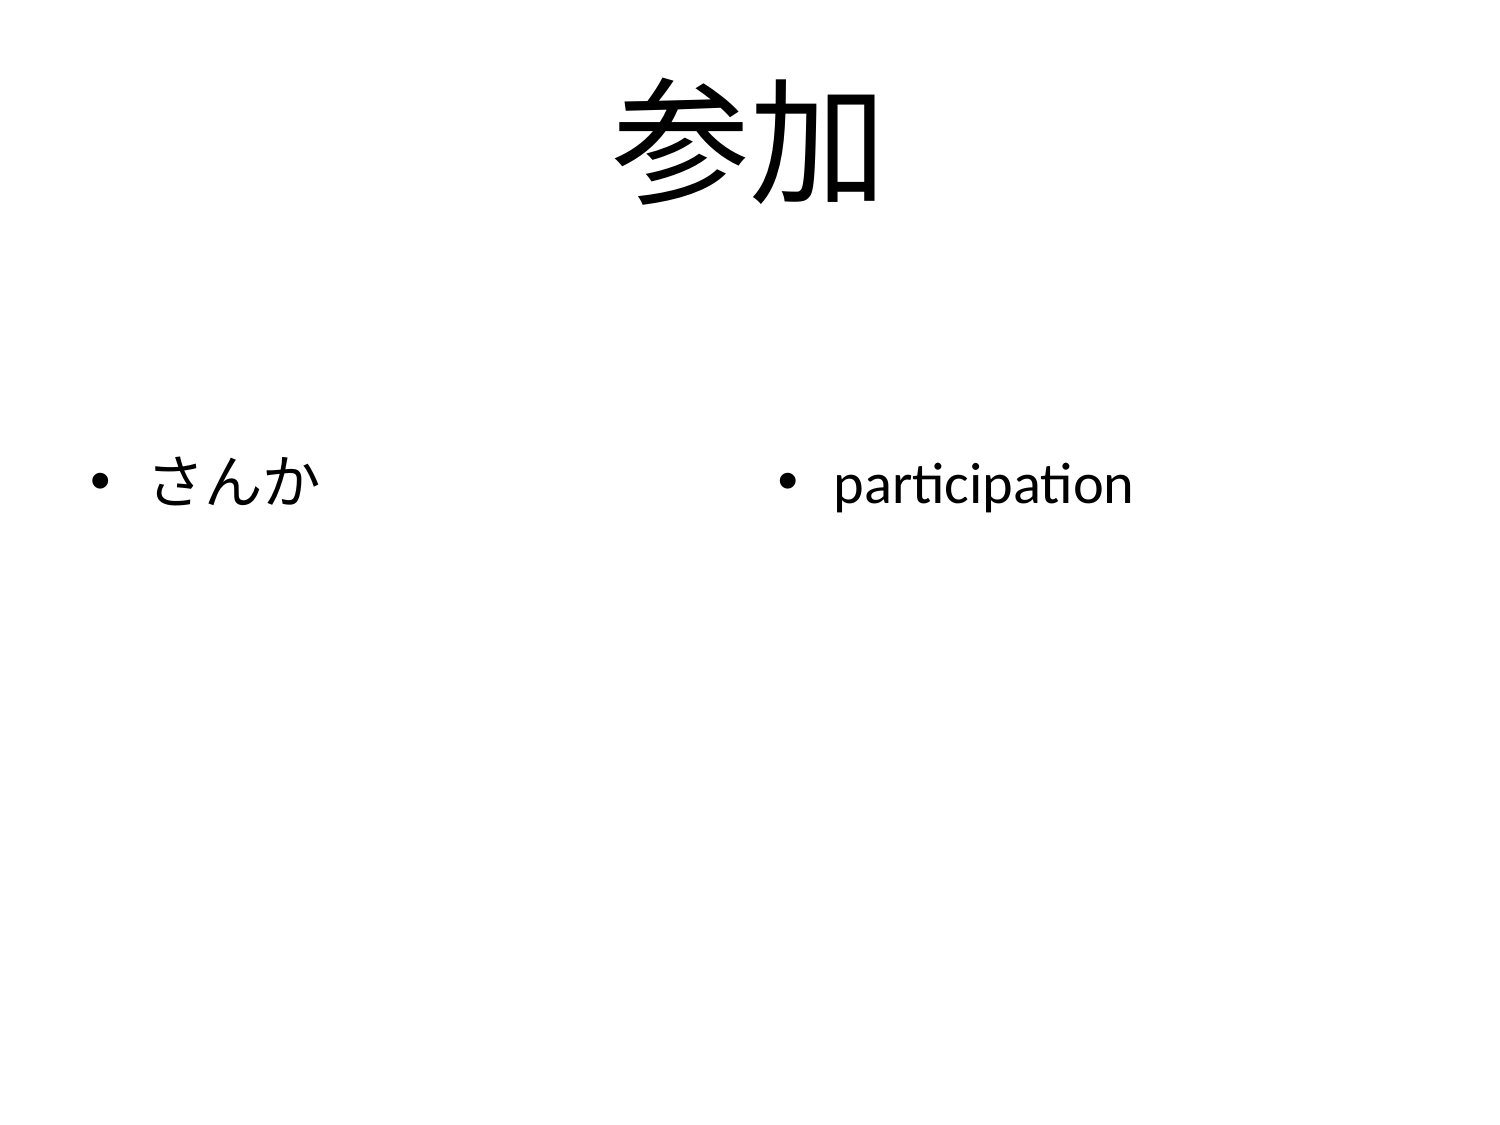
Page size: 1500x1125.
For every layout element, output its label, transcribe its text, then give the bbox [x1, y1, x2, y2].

list participation [762, 437, 1426, 1006]
title 参加 [74, 44, 1426, 233]
list さんか [74, 437, 738, 1006]
